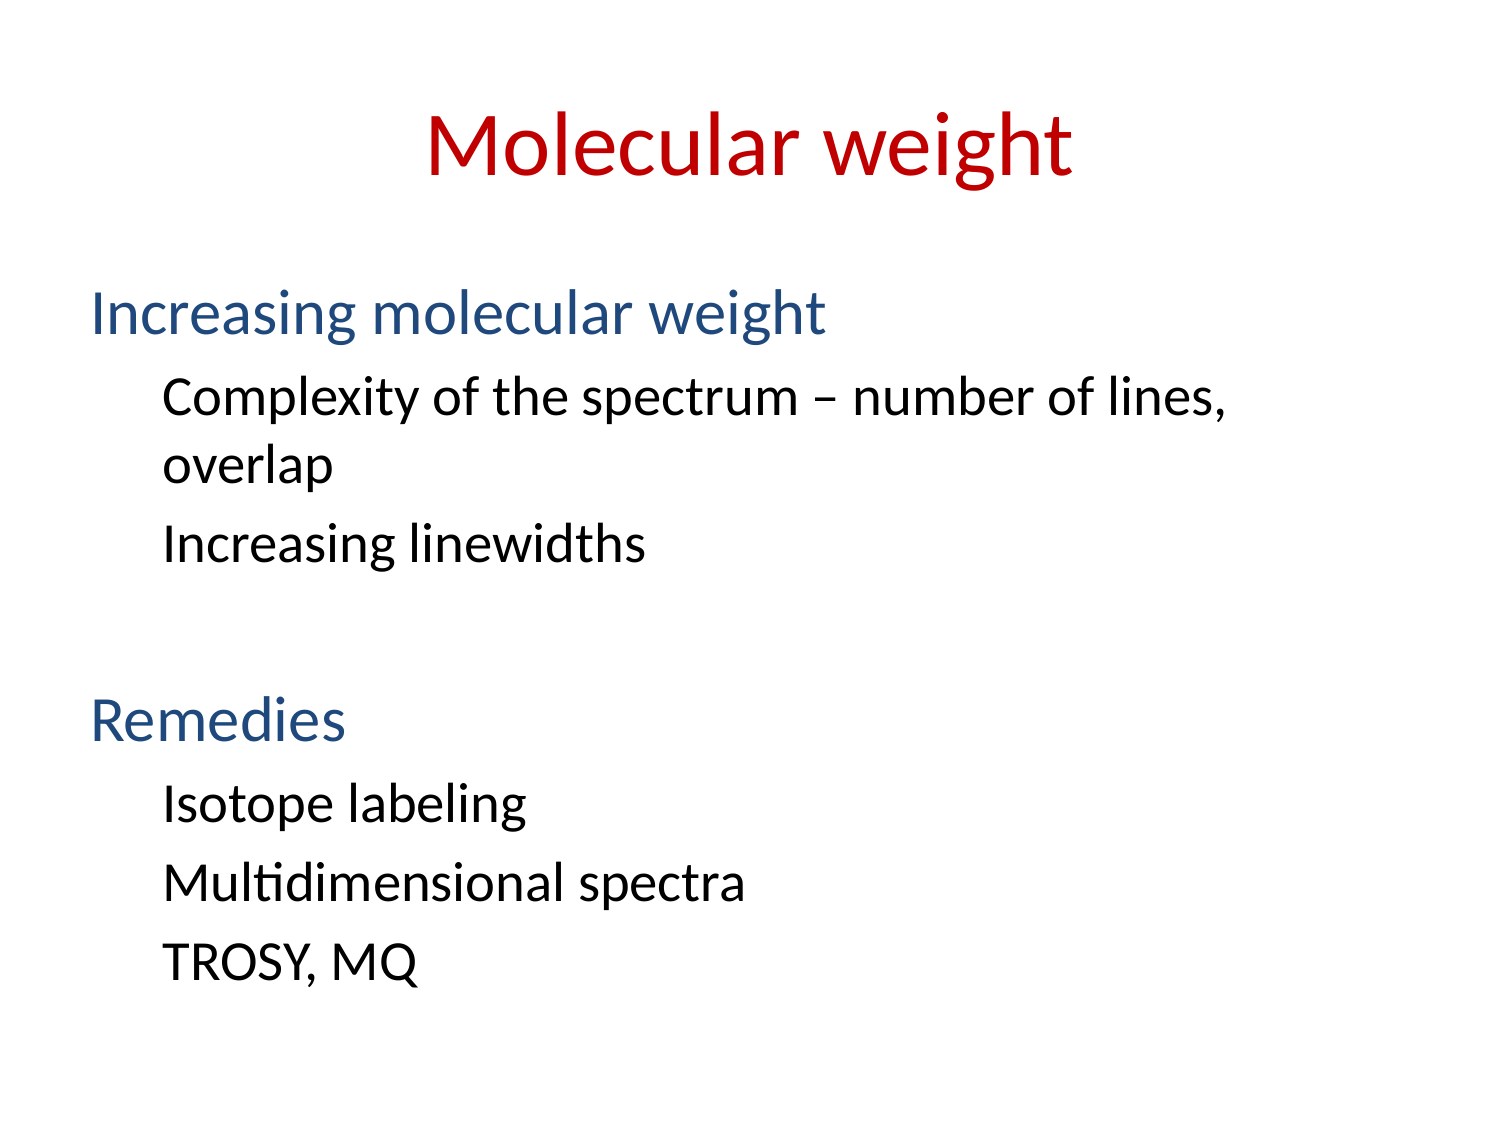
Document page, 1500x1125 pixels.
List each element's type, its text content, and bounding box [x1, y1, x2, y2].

list Increasing molecular weight Complexity of the spectrum – number of lines, overlap Increasing linewidths Remedies Isotope labeling Multidimensional spectra TROSY, MQ [75, 262, 1425, 1005]
title Molecular weight [75, 45, 1425, 233]
